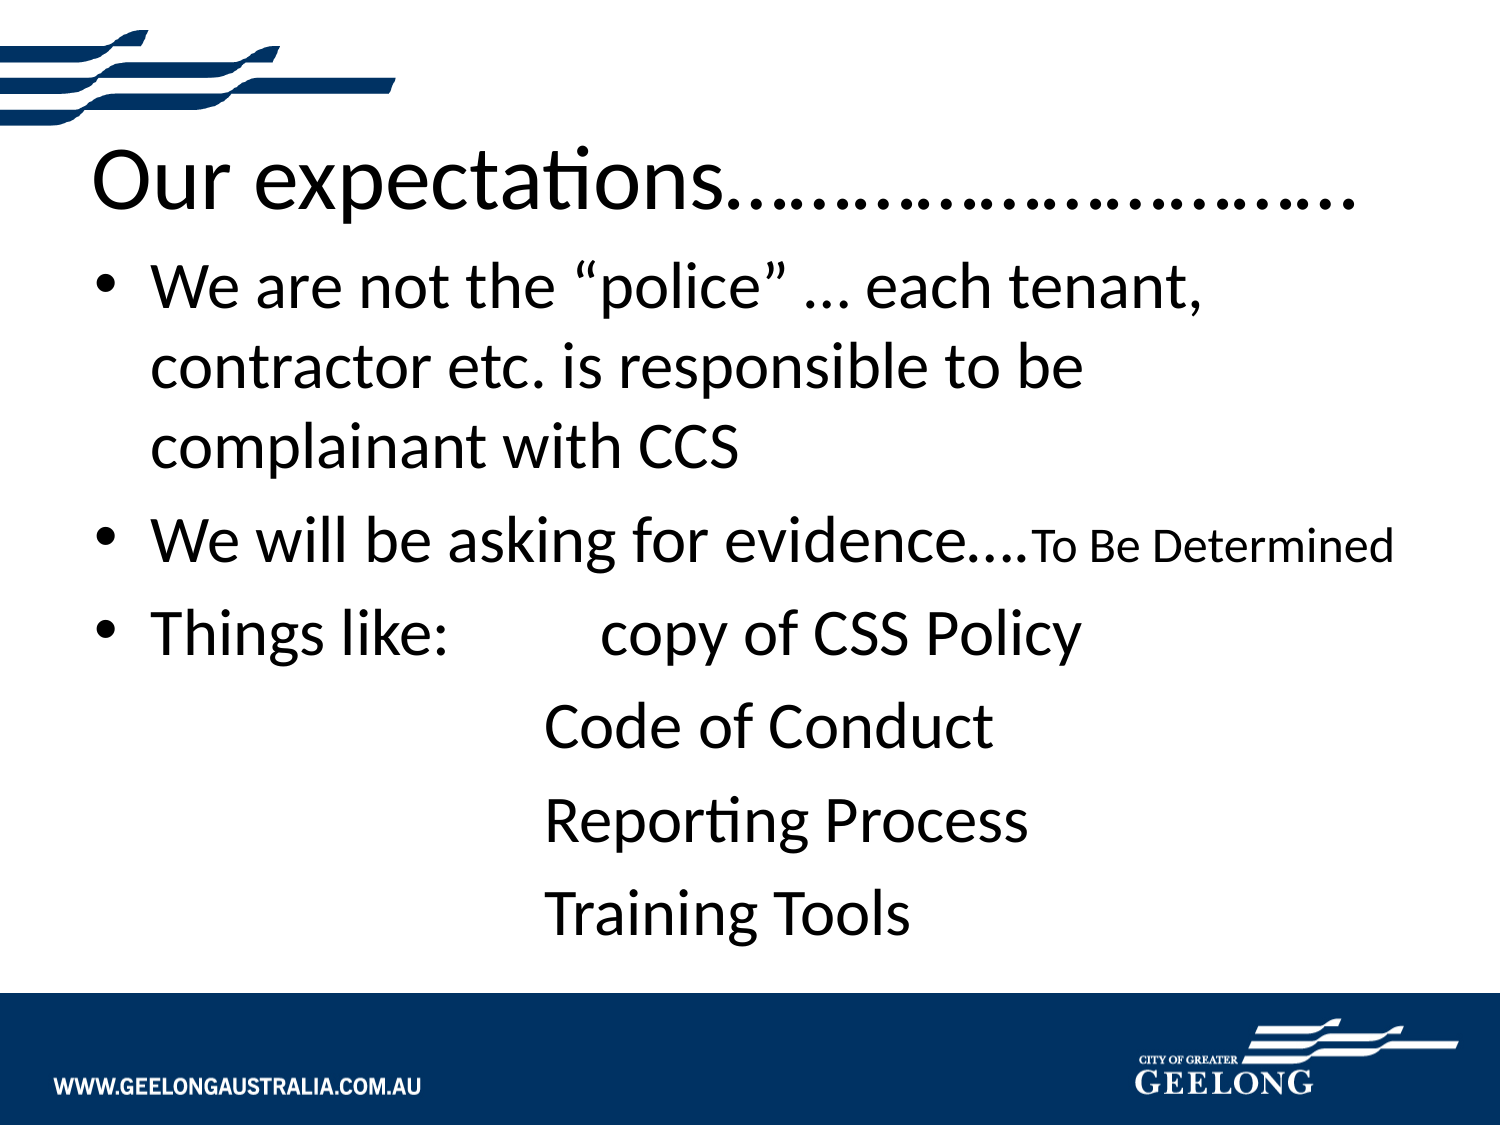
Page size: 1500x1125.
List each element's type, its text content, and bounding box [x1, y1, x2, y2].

picture [0, 993, 1500, 1125]
title Our expectations………………………… [76, 113, 1428, 232]
picture [0, 30, 396, 126]
list We are not the “police” … each tenant, contractor etc. is responsible to be complainant with CCS We will be asking for evidence….To Be Determined Things like: copy of CSS Policy Code of Conduct Reporting Process Training Tools [79, 234, 1430, 977]
